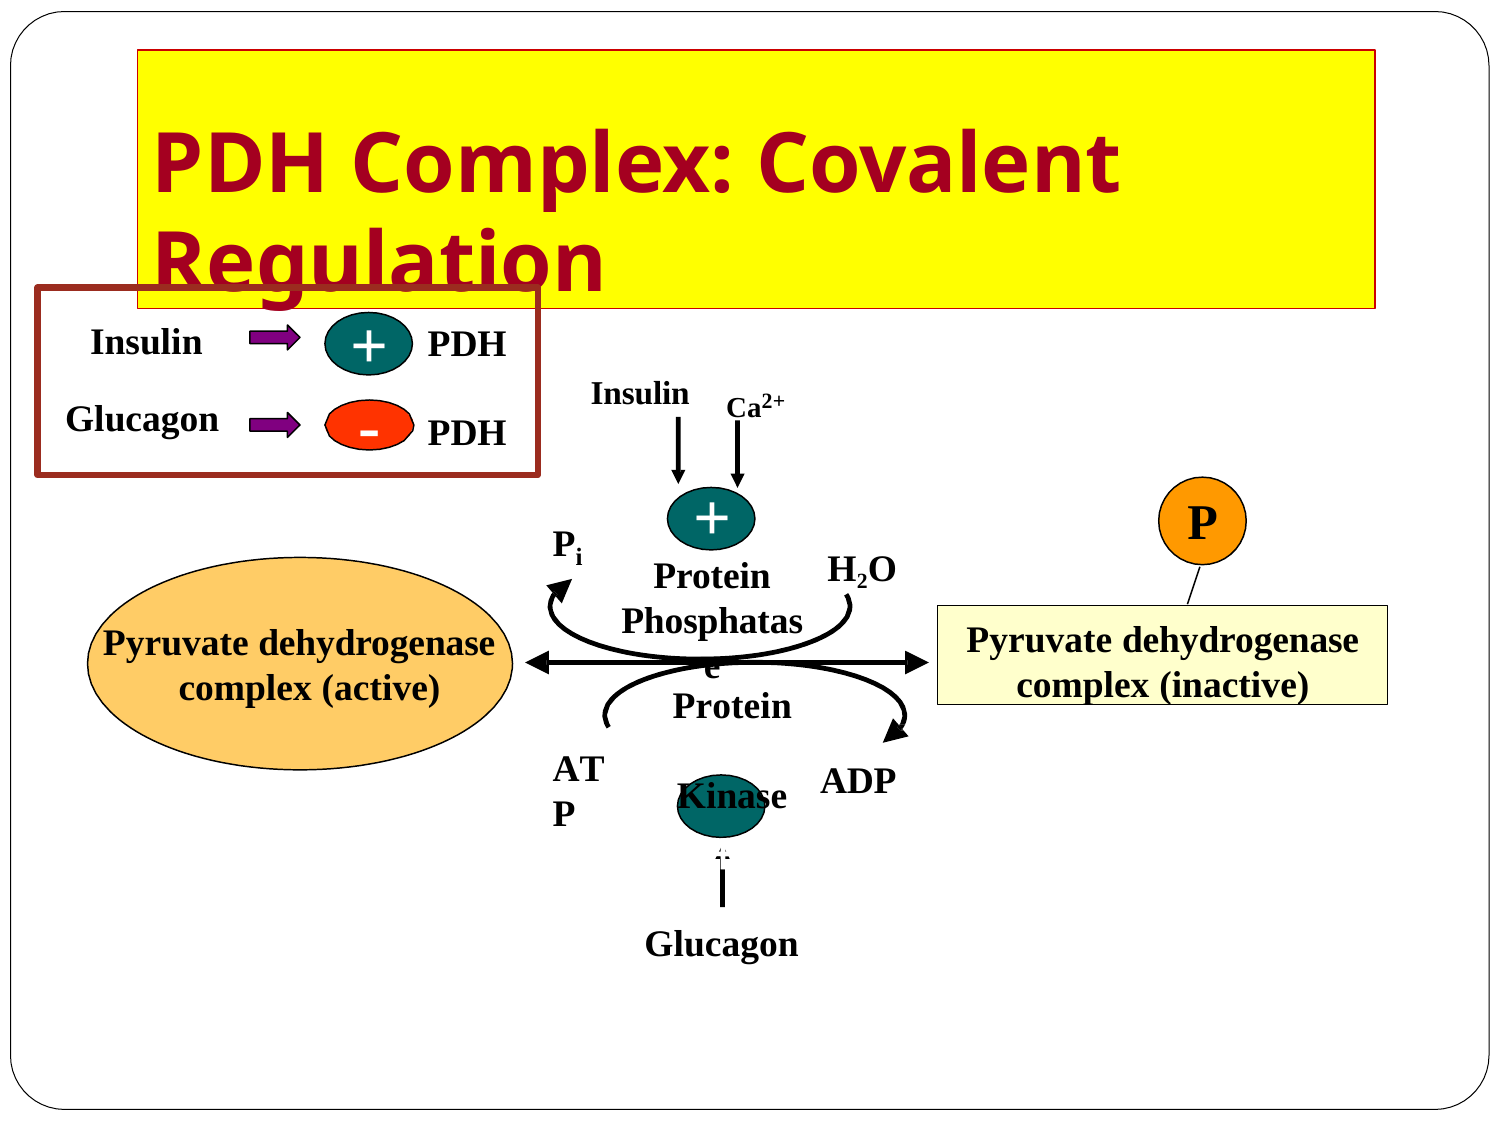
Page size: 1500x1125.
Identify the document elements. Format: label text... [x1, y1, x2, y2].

text_box H2O [825, 543, 901, 594]
text_box P [1185, 489, 1221, 550]
text_box [821, 594, 853, 641]
text_box [87, 627, 100, 700]
text_box [546, 578, 616, 653]
text_box Glucagon [642, 918, 801, 965]
text_box [109, 557, 491, 617]
text_box [602, 687, 634, 729]
text_box [500, 627, 513, 700]
text_box P [550, 518, 578, 564]
text_box i [573, 540, 585, 571]
text_box [37, 287, 538, 476]
text_box Insulin [588, 371, 693, 412]
text_box Protein Kinase + [670, 687, 793, 890]
text_box [720, 890, 725, 908]
text_box Glucagon [65, 476, 220, 484]
text_box ADP [818, 756, 900, 802]
text_box [821, 665, 909, 743]
text_box [525, 650, 616, 675]
title PDH Complex: Covalent Regulation [137, 50, 1375, 309]
text_box Pyruvate dehydrogenase complex (inactive) [937, 605, 1388, 705]
text_box [671, 416, 686, 485]
text_box [1158, 477, 1247, 565]
text_box Ca2+ [724, 358, 794, 424]
text_box [107, 708, 494, 770]
text_box [730, 420, 745, 488]
text_box Pyruvate dehydrogenase complex (active) [100, 617, 500, 708]
text_box ATP [550, 743, 627, 834]
text_box + Protein Phosphatase [616, 476, 821, 687]
text_box [821, 650, 929, 675]
